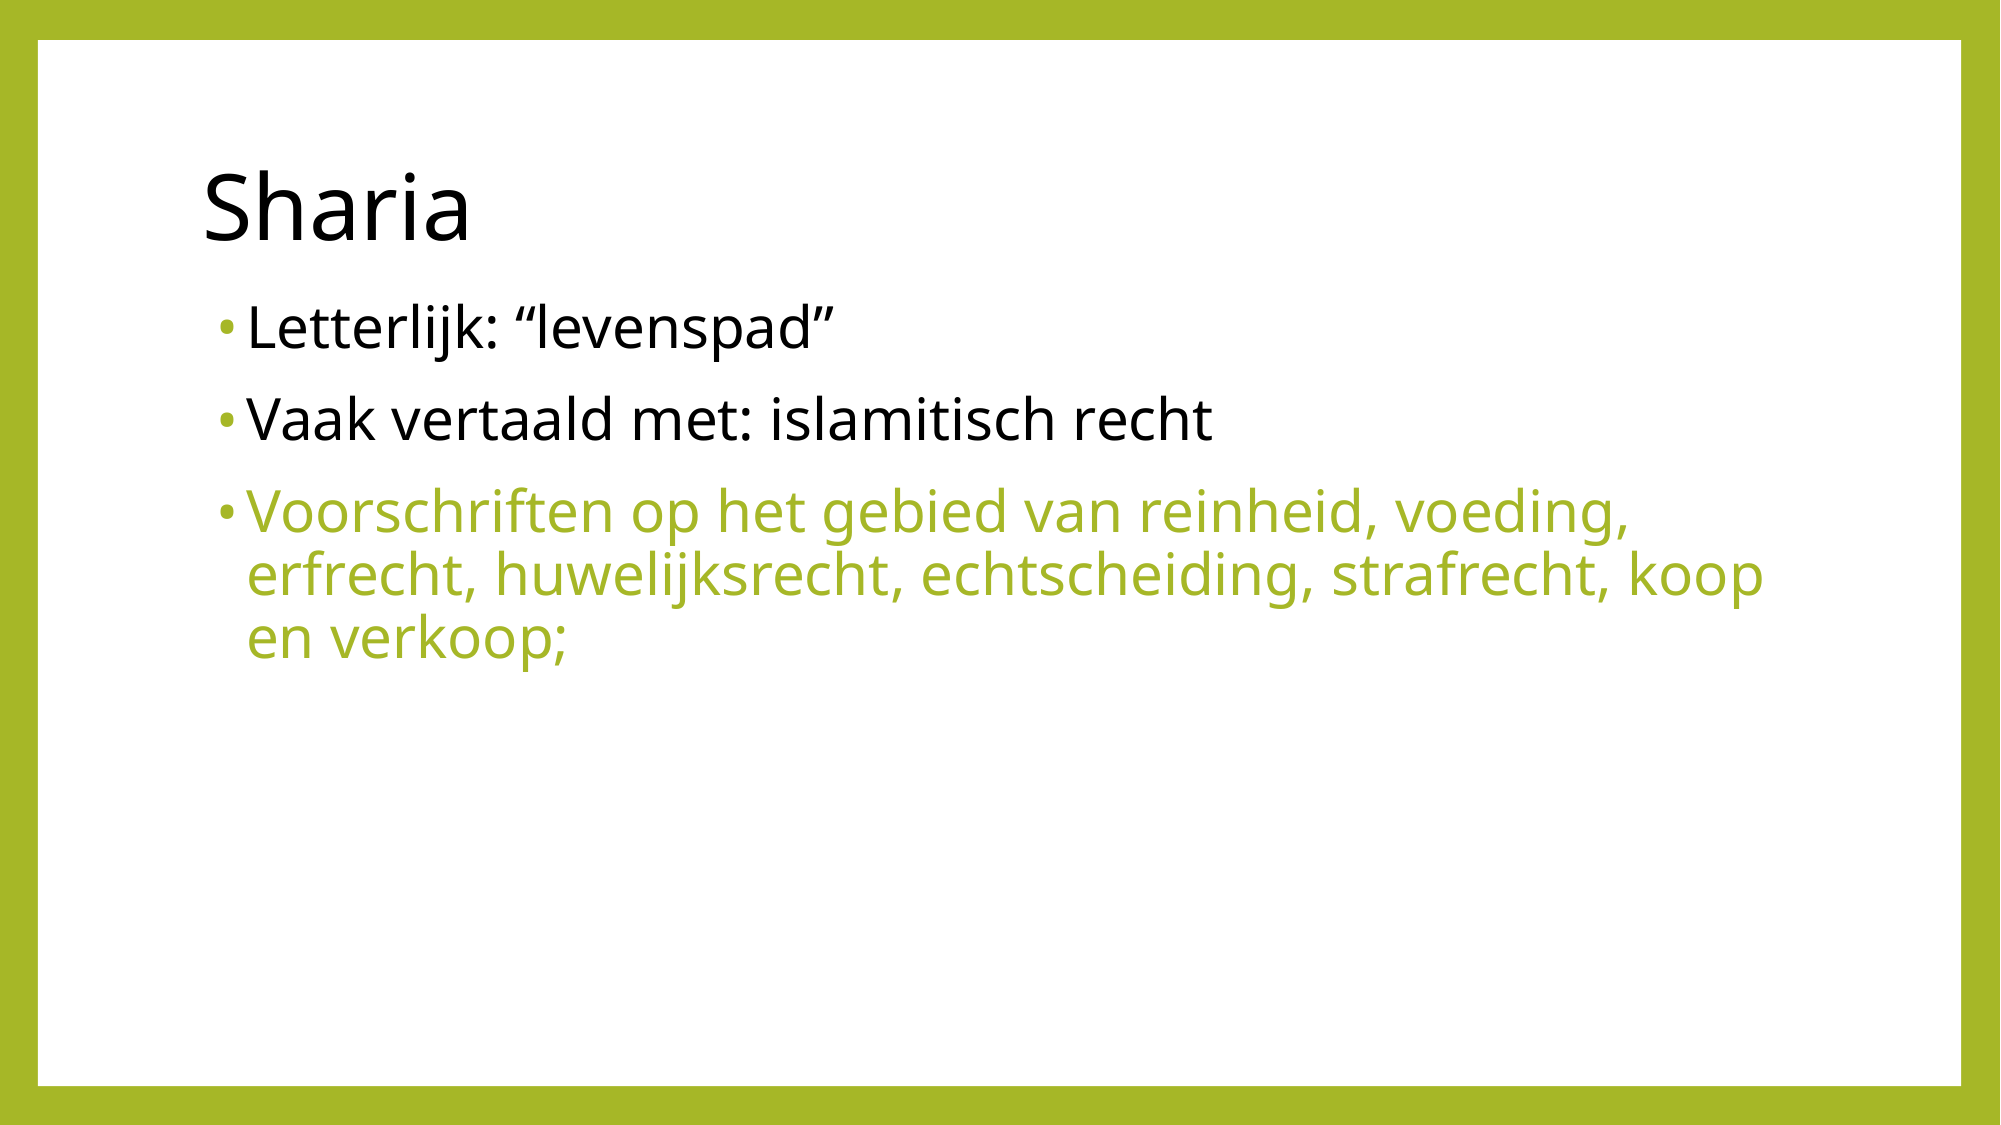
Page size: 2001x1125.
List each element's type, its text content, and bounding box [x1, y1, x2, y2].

list Letterlijk: “levenspad” Vaak vertaald met: islamitisch recht Voorschriften op het gebied van reinheid, voeding, erfrecht, huwelijksrecht, echtscheiding, strafrecht, koop en verkoop; [193, 290, 1814, 954]
title Sharia [187, 99, 1808, 323]
